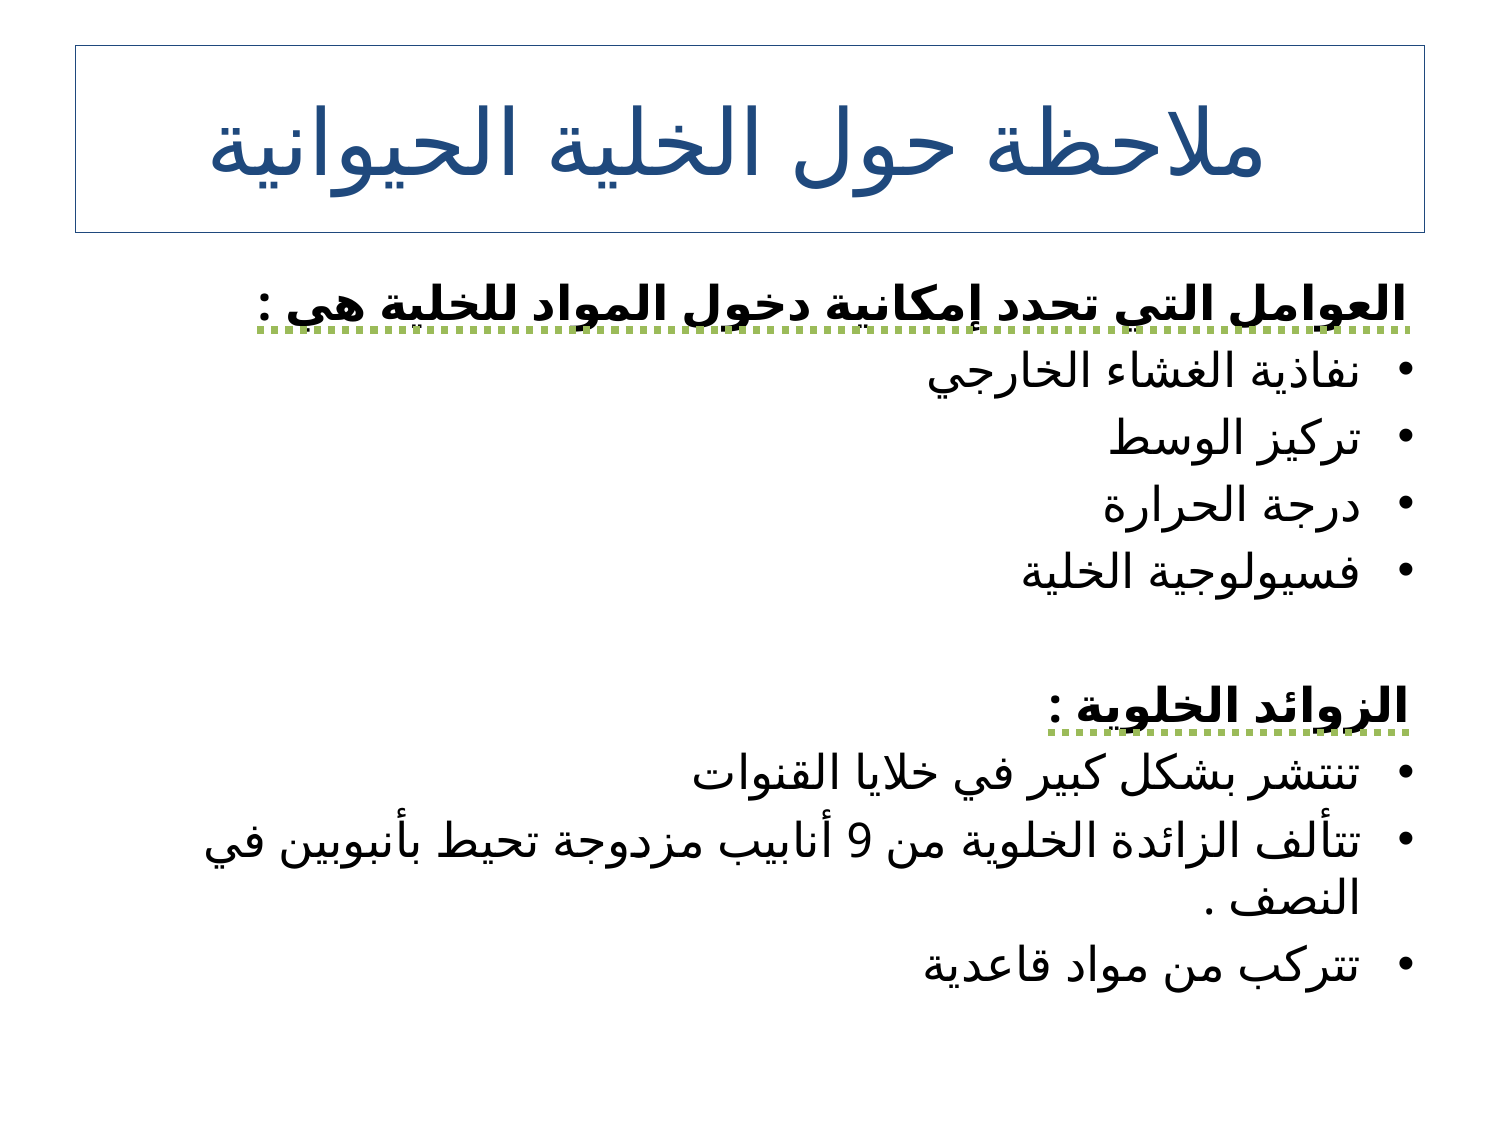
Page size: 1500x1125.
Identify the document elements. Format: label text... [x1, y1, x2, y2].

list العوامل التي تحدد إمكانية دخول المواد للخلية هي : نفاذية الغشاء الخارجي تركيز الوسط درجة الحرارة فسيولوجية الخلية الزوائد الخلوية : تنتشر بشكل كبير في خلايا القنوات تتألف الزائدة الخلوية من 9 أنابيب مزدوجة تحيط بأنبوبين في النصف . تتركب من مواد قاعدية [75, 264, 1425, 1007]
title ملاحظة حول الخلية الحيوانية [75, 45, 1425, 233]
